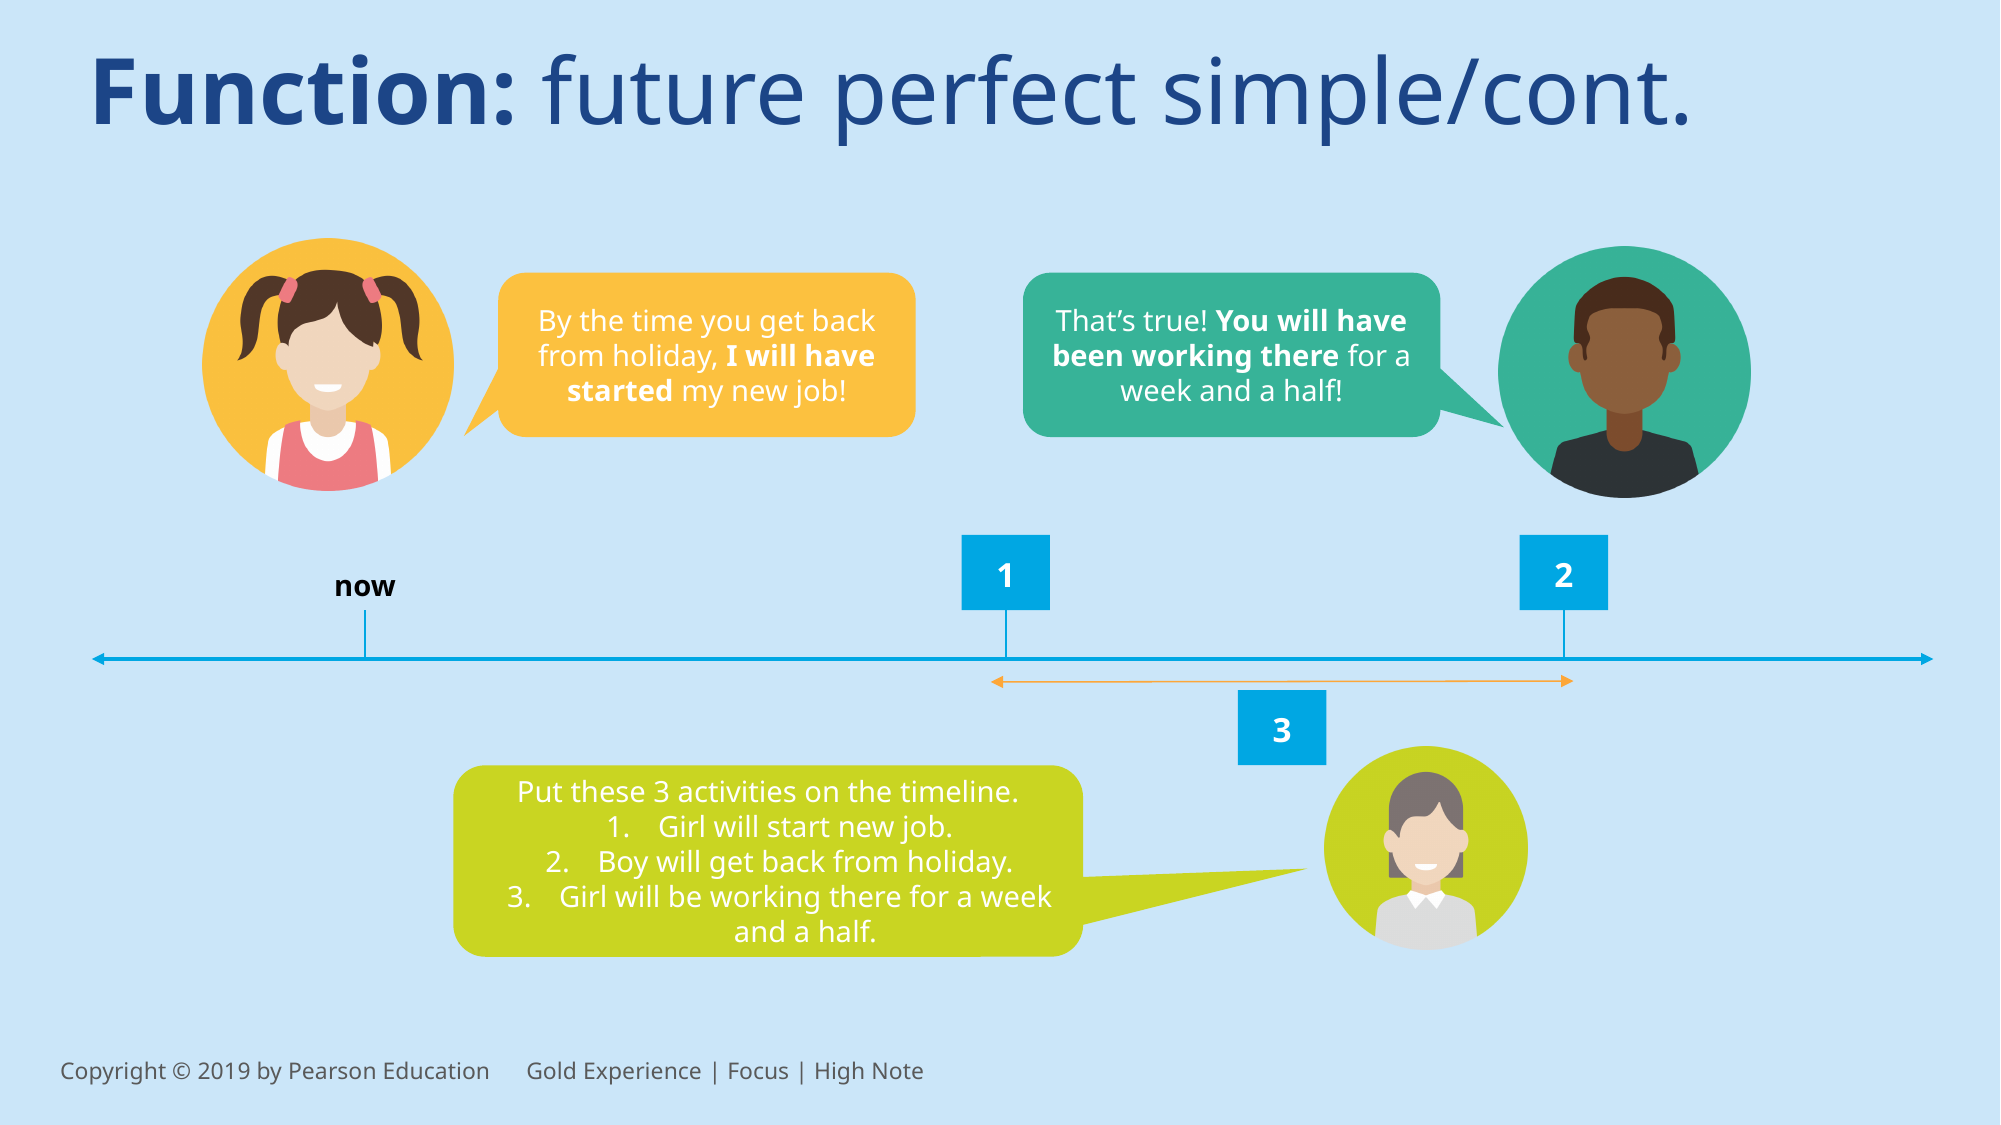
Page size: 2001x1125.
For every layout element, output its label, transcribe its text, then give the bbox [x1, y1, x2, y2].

text_box [1519, 607, 1609, 611]
text_box That’s true! You will have been working there for a week and a half! [1022, 272, 1493, 438]
picture [1324, 745, 1529, 950]
picture [1498, 246, 1751, 499]
text_box [1237, 762, 1319, 766]
text_box [961, 607, 1050, 611]
title Function: future perfect simple/cont. [73, 37, 1969, 253]
text_box 2 [1519, 539, 1609, 607]
picture [201, 238, 454, 491]
text_box 1 [961, 539, 1050, 607]
text_box 3 [1237, 694, 1327, 762]
footer Copyright © 2019 by Pearson Education Gold Experience | Focus | High Note [45, 1040, 1084, 1101]
text_box Put these 3 activities on the timeline. Girl will start new job. Boy will get back from holiday. Girl will be working there for a week and a half. [453, 765, 1308, 957]
text_box [1519, 534, 1609, 539]
text_box now [123, 559, 607, 611]
text_box [961, 534, 1050, 539]
text_box By the time you get back from holiday, I will have started my new job! [463, 272, 916, 438]
